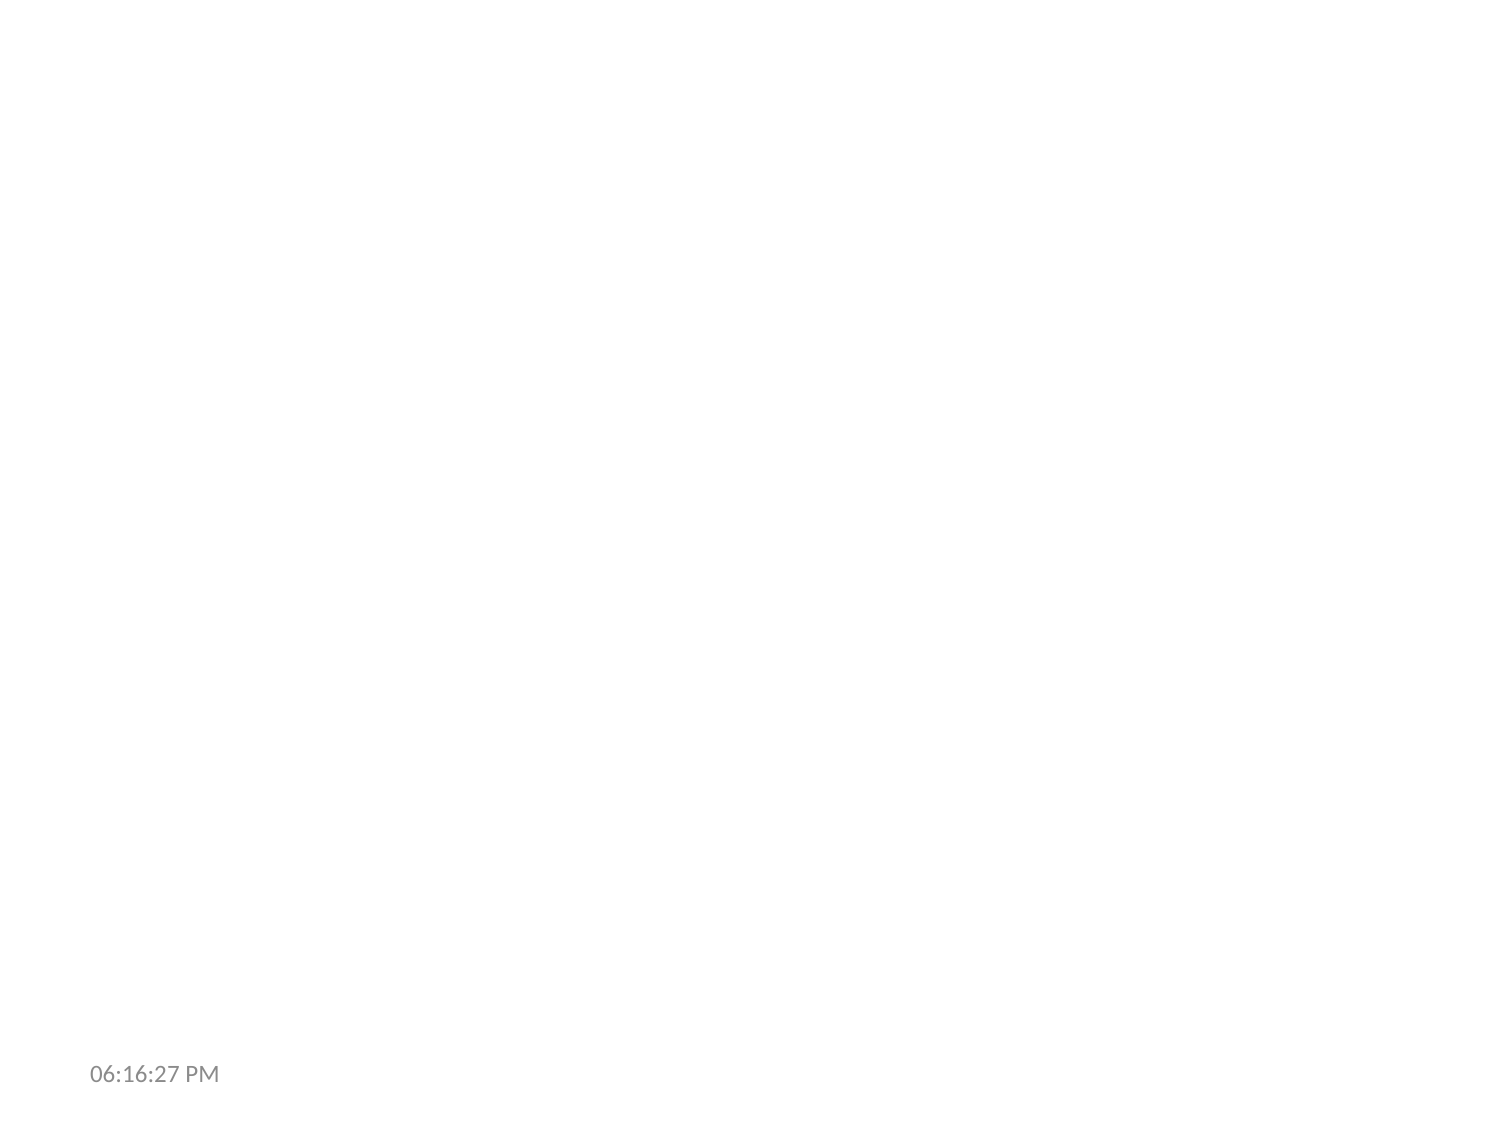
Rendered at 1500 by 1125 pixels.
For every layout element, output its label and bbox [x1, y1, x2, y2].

slide_number [75, 1042, 425, 1103]
